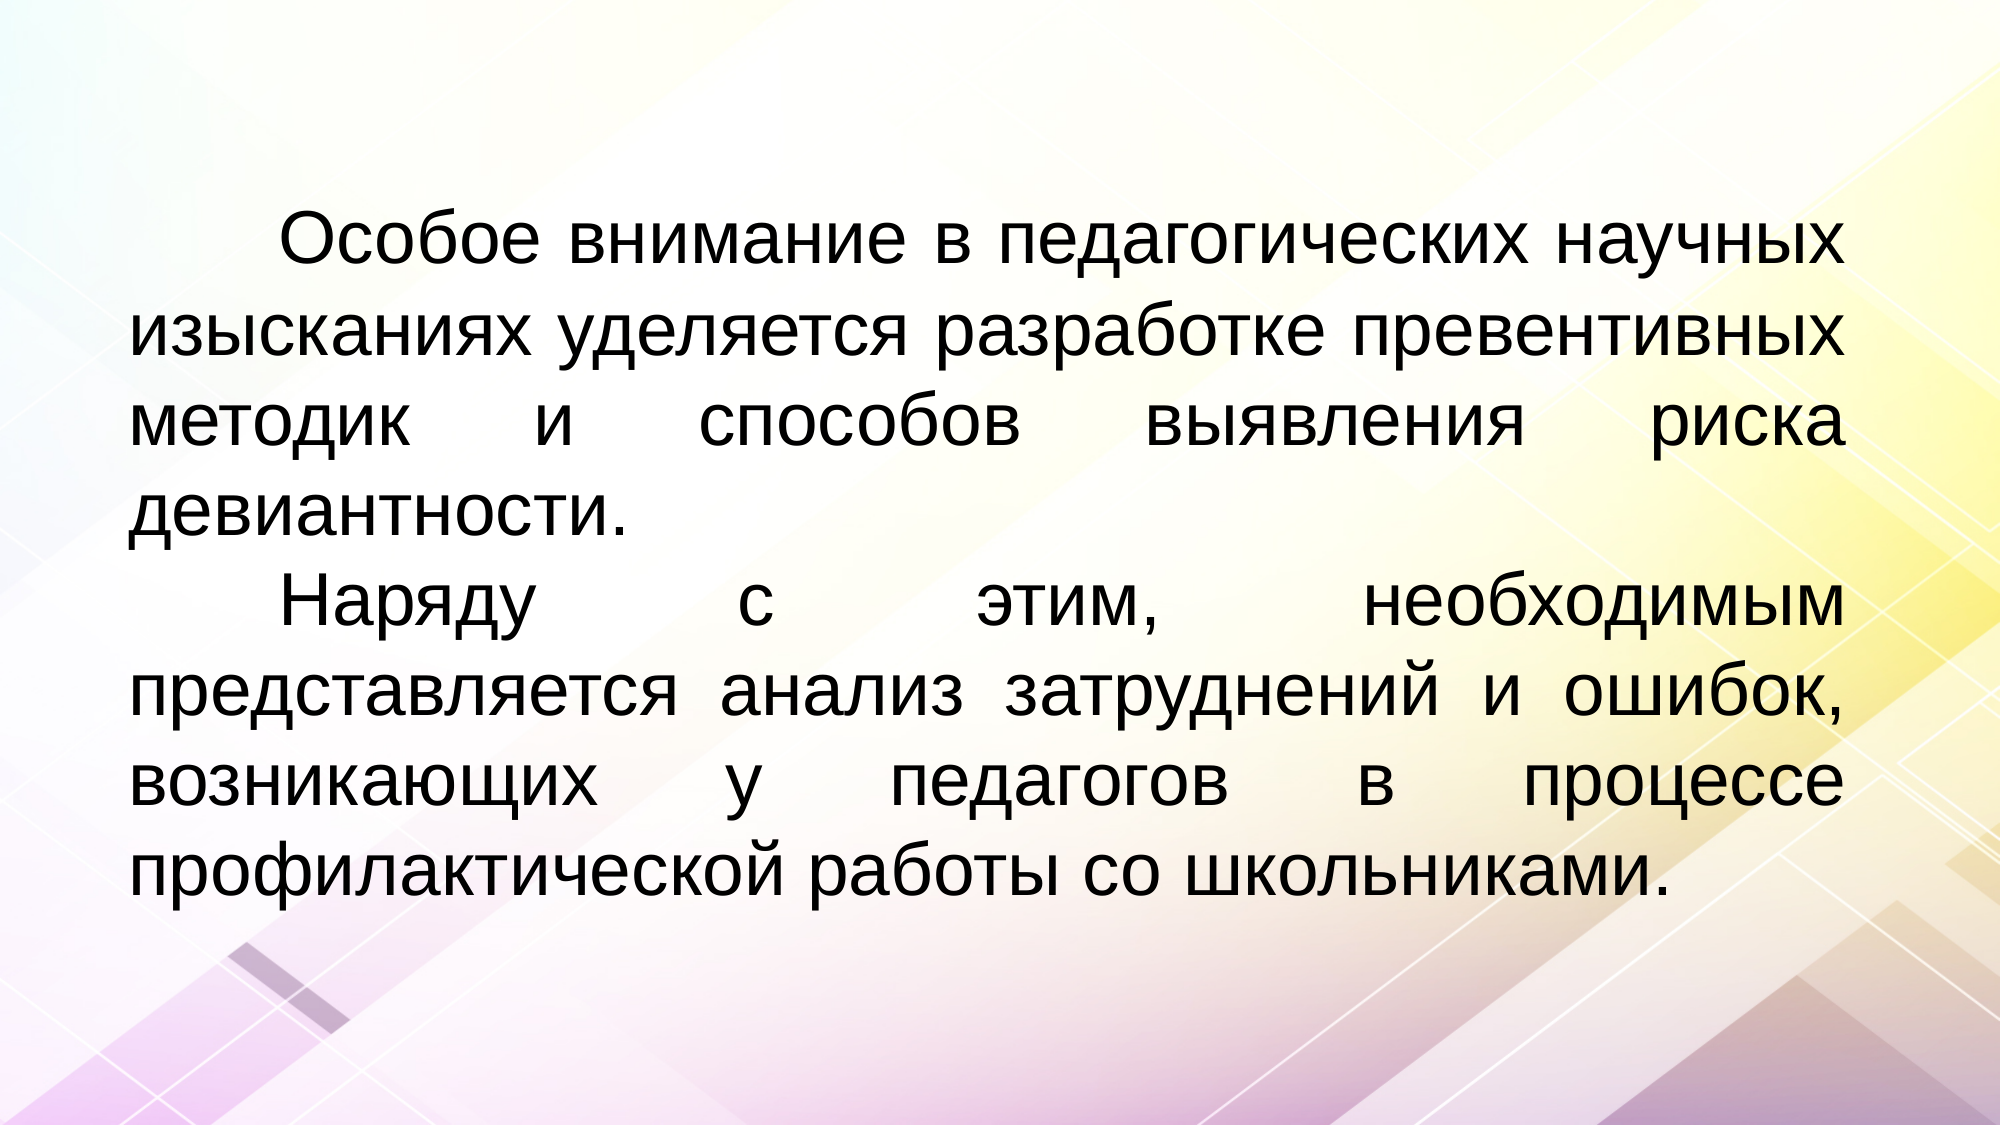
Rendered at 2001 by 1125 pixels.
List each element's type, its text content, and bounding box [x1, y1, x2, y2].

list Особое внимание в педагогических научных изысканиях уделяется разработке превентивных методик и способов выявления риска девиантности. Наряду с этим, необходимым представляется анализ затруднений и ошибок, возникающих у педагогов в процессе профилактической работы со школьниками. [83, 173, 1863, 1014]
picture [0, 0, 2000, 1125]
